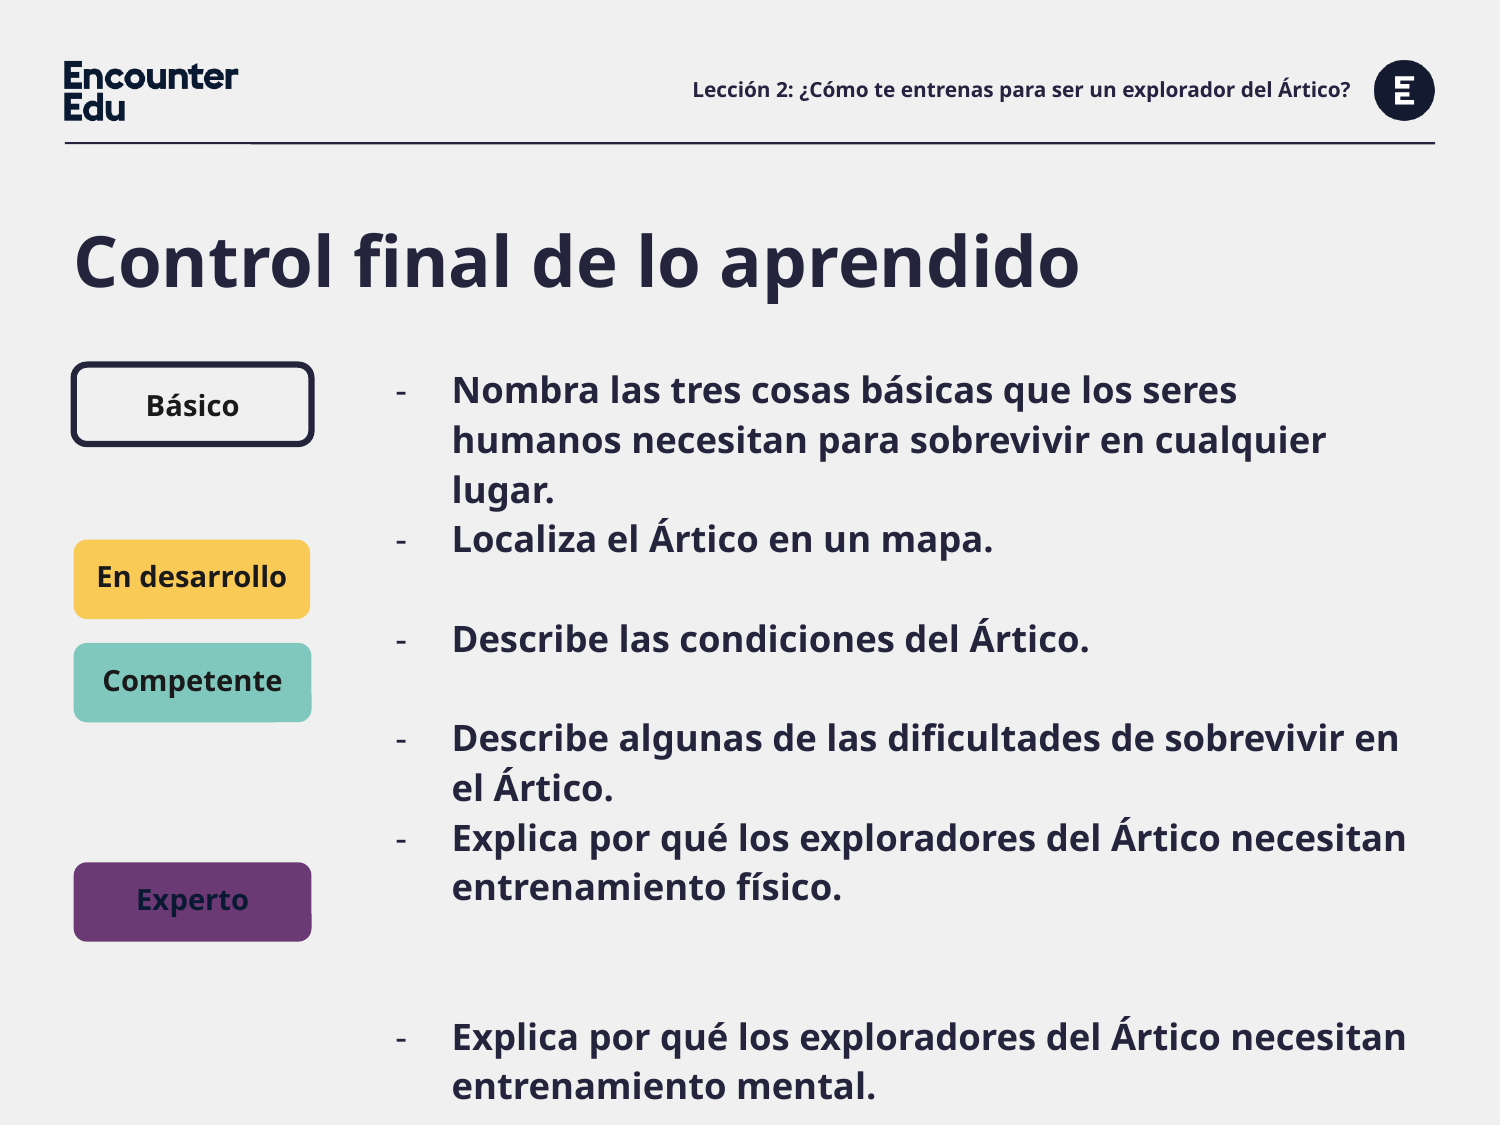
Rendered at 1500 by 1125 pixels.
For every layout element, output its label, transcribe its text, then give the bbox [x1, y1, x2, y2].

picture [1372, 58, 1436, 122]
text_box Básico [72, 363, 313, 445]
title Lección 2: ¿Cómo te entrenas para ser un explorador del Ártico? [651, 67, 1359, 114]
table_header Nombra las tres cosas básicas que los seres humanos necesitan para sobrevivir en cualquier lugar. Localiza el Ártico en un mapa. [384, 365, 1426, 613]
text_box Control final de lo aprendido [65, 222, 1132, 308]
table_cell Describe las condiciones del Ártico. Describe algunas de las dificultades de sobrevivir en el Ártico. Explica por qué los exploradores del Ártico necesitan entrenamiento físico. Explica por qué los exploradores del Ártico necesitan entrenamiento mental. [384, 613, 1426, 1111]
text_box Competente [72, 642, 313, 724]
text_box Experto [72, 861, 313, 943]
picture [60, 59, 243, 122]
text_box En desarrollo [72, 538, 311, 620]
